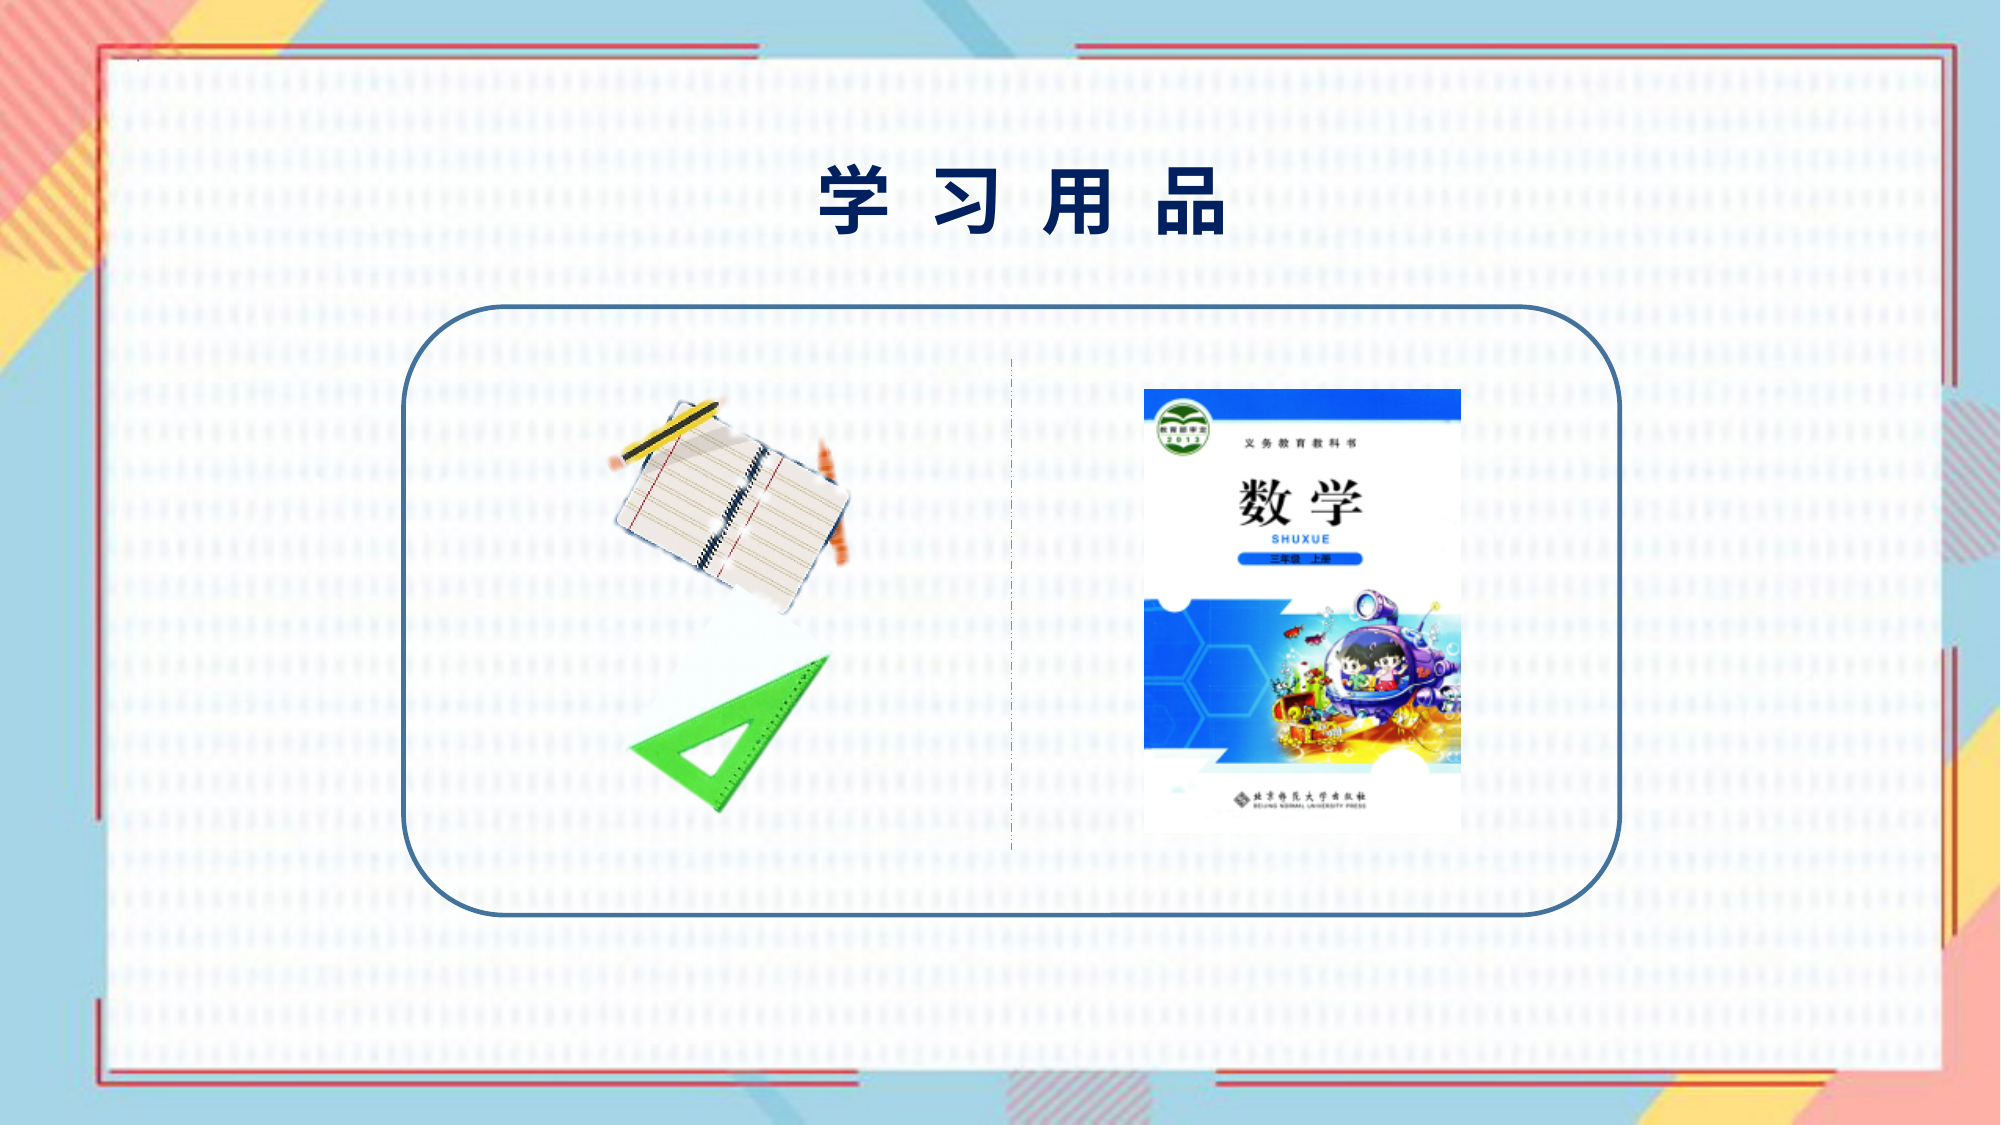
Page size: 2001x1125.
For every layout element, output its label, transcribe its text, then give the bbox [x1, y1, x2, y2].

text_box 学 习 用 品 [801, 101, 1324, 252]
text_box [402, 305, 1621, 917]
picture [0, 0, 2001, 1125]
